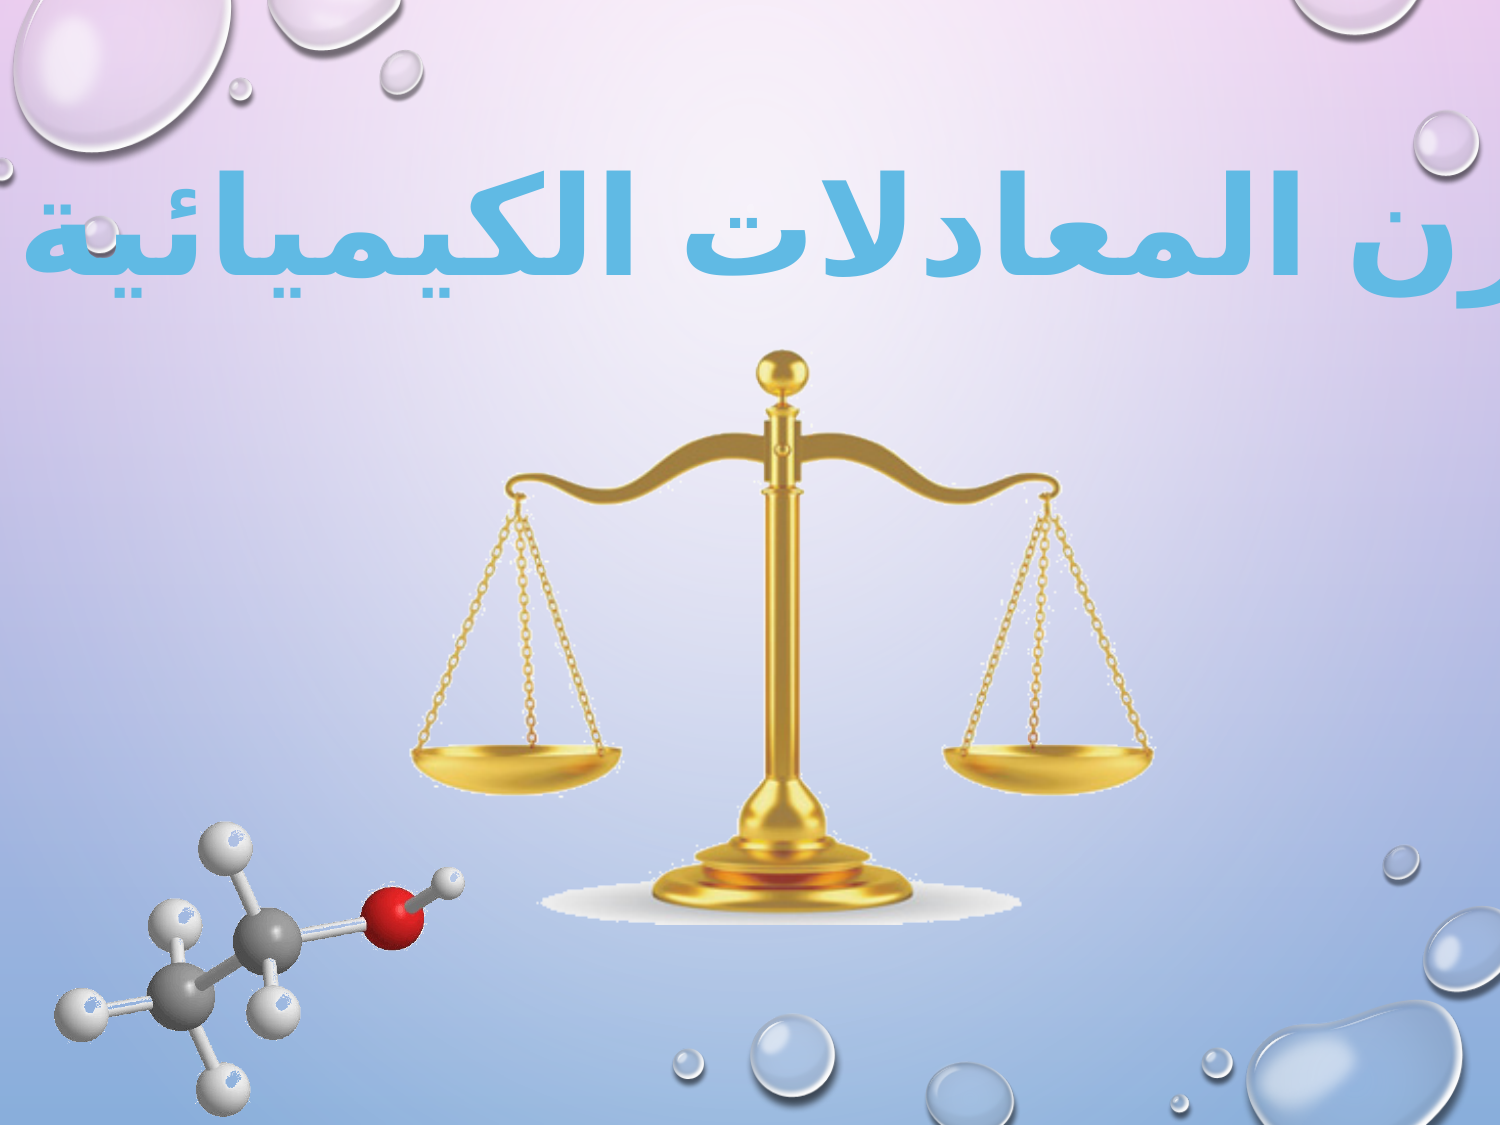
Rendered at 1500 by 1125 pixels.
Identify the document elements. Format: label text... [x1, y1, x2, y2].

text_box وزن المعادلات الكيميائية [1, 130, 1500, 311]
picture [0, 0, 1500, 1125]
